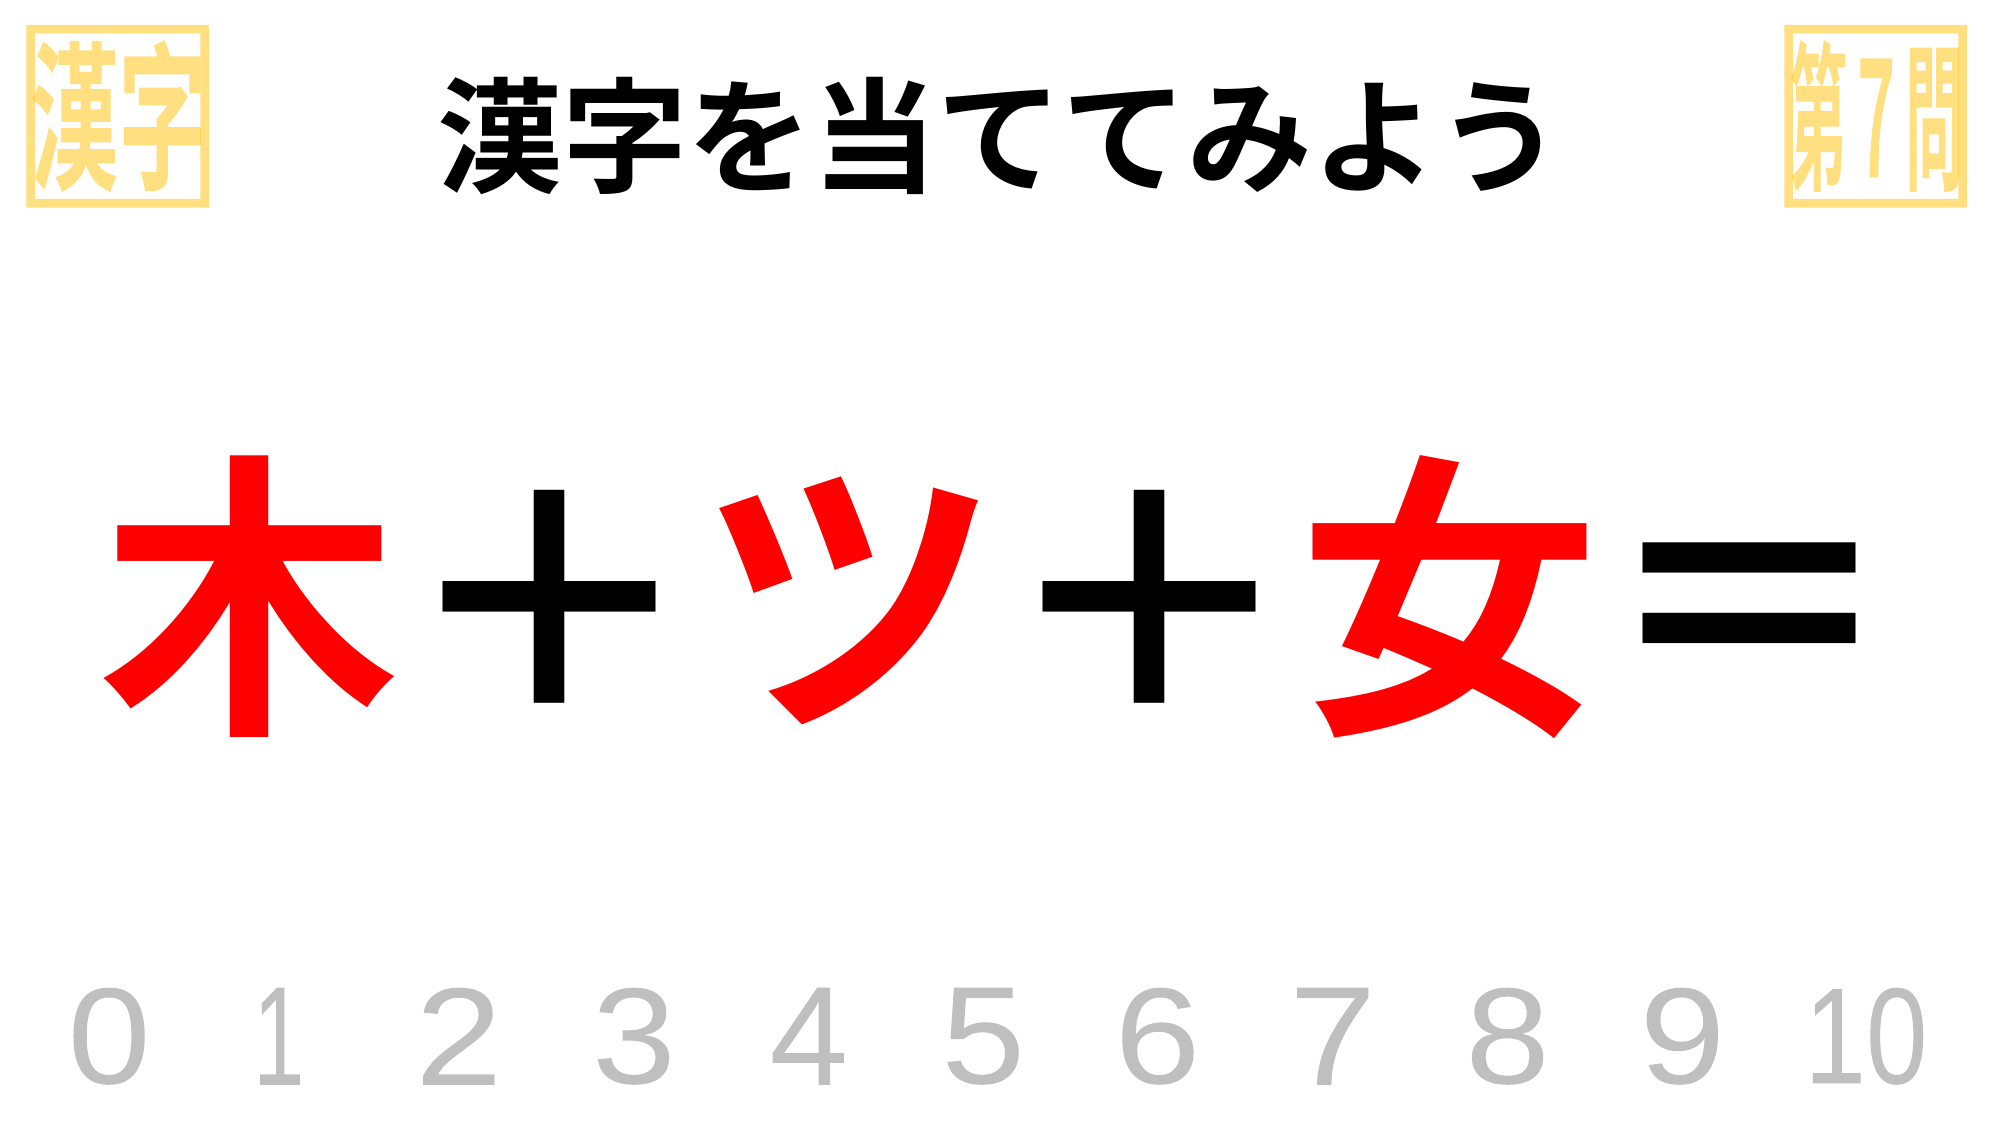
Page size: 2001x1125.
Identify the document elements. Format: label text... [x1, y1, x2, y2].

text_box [1784, 24, 1968, 208]
text_box 漢字を当ててみよう [422, 50, 1578, 216]
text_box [26, 24, 210, 208]
text_box 木＋ツ＋女＝ [85, 403, 1915, 779]
